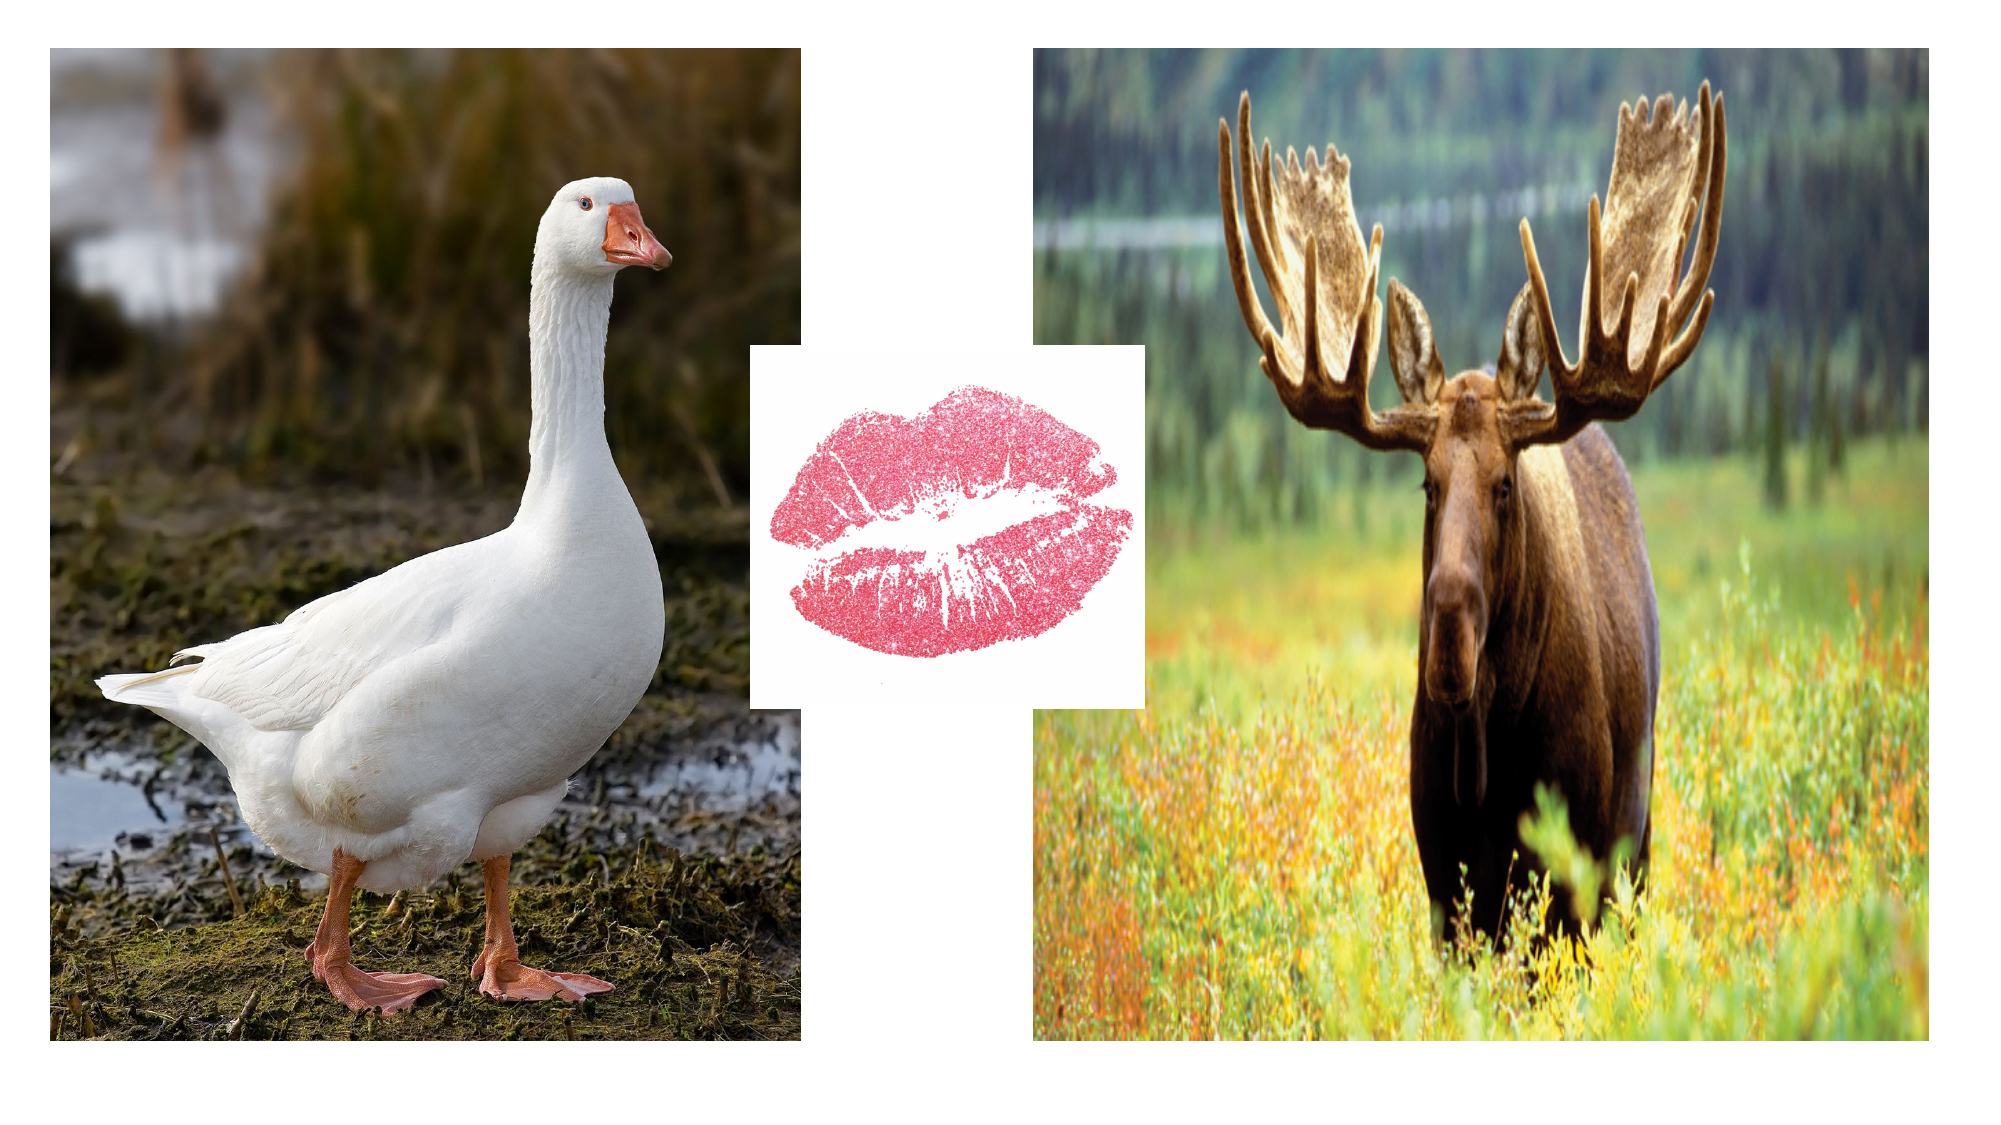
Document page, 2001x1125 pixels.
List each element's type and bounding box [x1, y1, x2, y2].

picture [50, 48, 1929, 1041]
